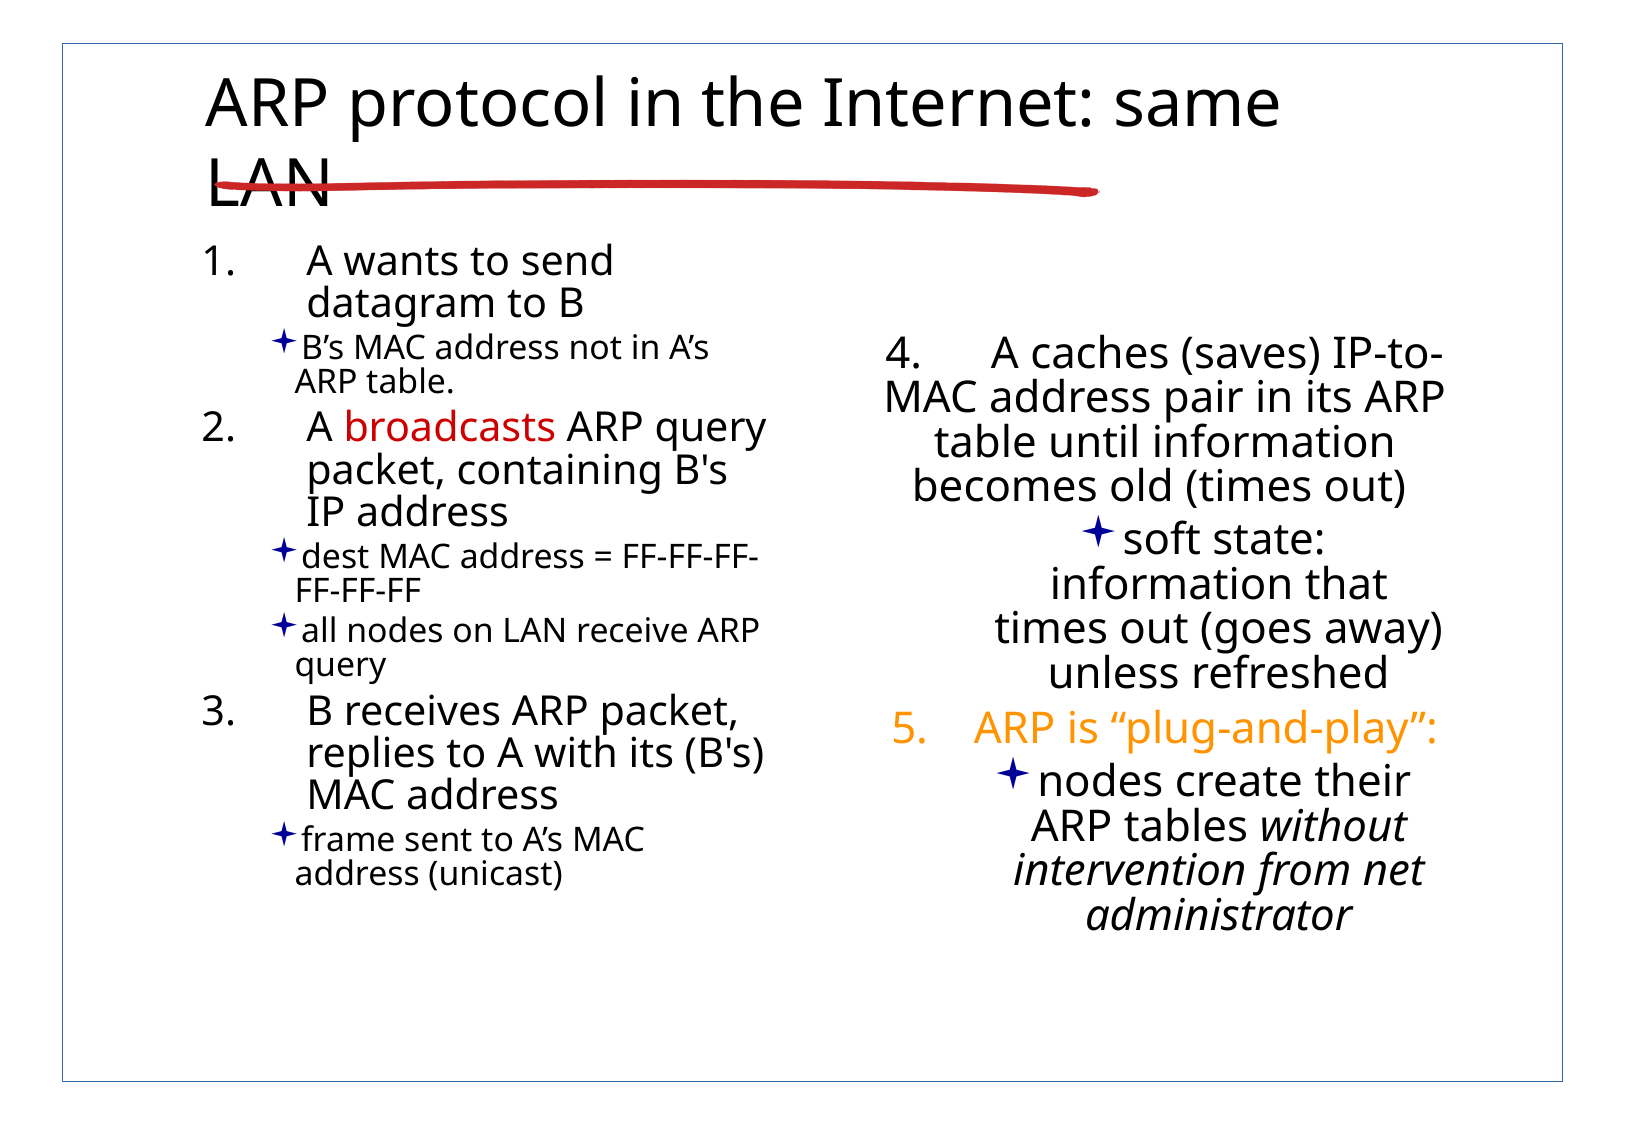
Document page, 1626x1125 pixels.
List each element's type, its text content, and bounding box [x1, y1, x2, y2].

text_box [62, 43, 1563, 1082]
list A wants to send datagram to B B’s MAC address not in A’s ARP table. A broadcasts ARP query packet, containing B's IP address dest MAC address = FF-FF-FF-FF-FF-FF all nodes on LAN receive ARP query B receives ARP packet, replies to A with its (B's) MAC address frame sent to A’s MAC address (unicast) [196, 236, 775, 942]
title ARP protocol in the Internet: same LAN [200, 52, 1379, 227]
text_box 4. A caches (saves) IP-to-MAC address pair in its ARP table until information becomes old (times out) soft state: information that times out (goes away) unless refreshed 5. ARP is “plug-and-play”: nodes create their ARP tables without intervention from net administrator [876, 327, 1454, 944]
picture [209, 175, 1111, 203]
